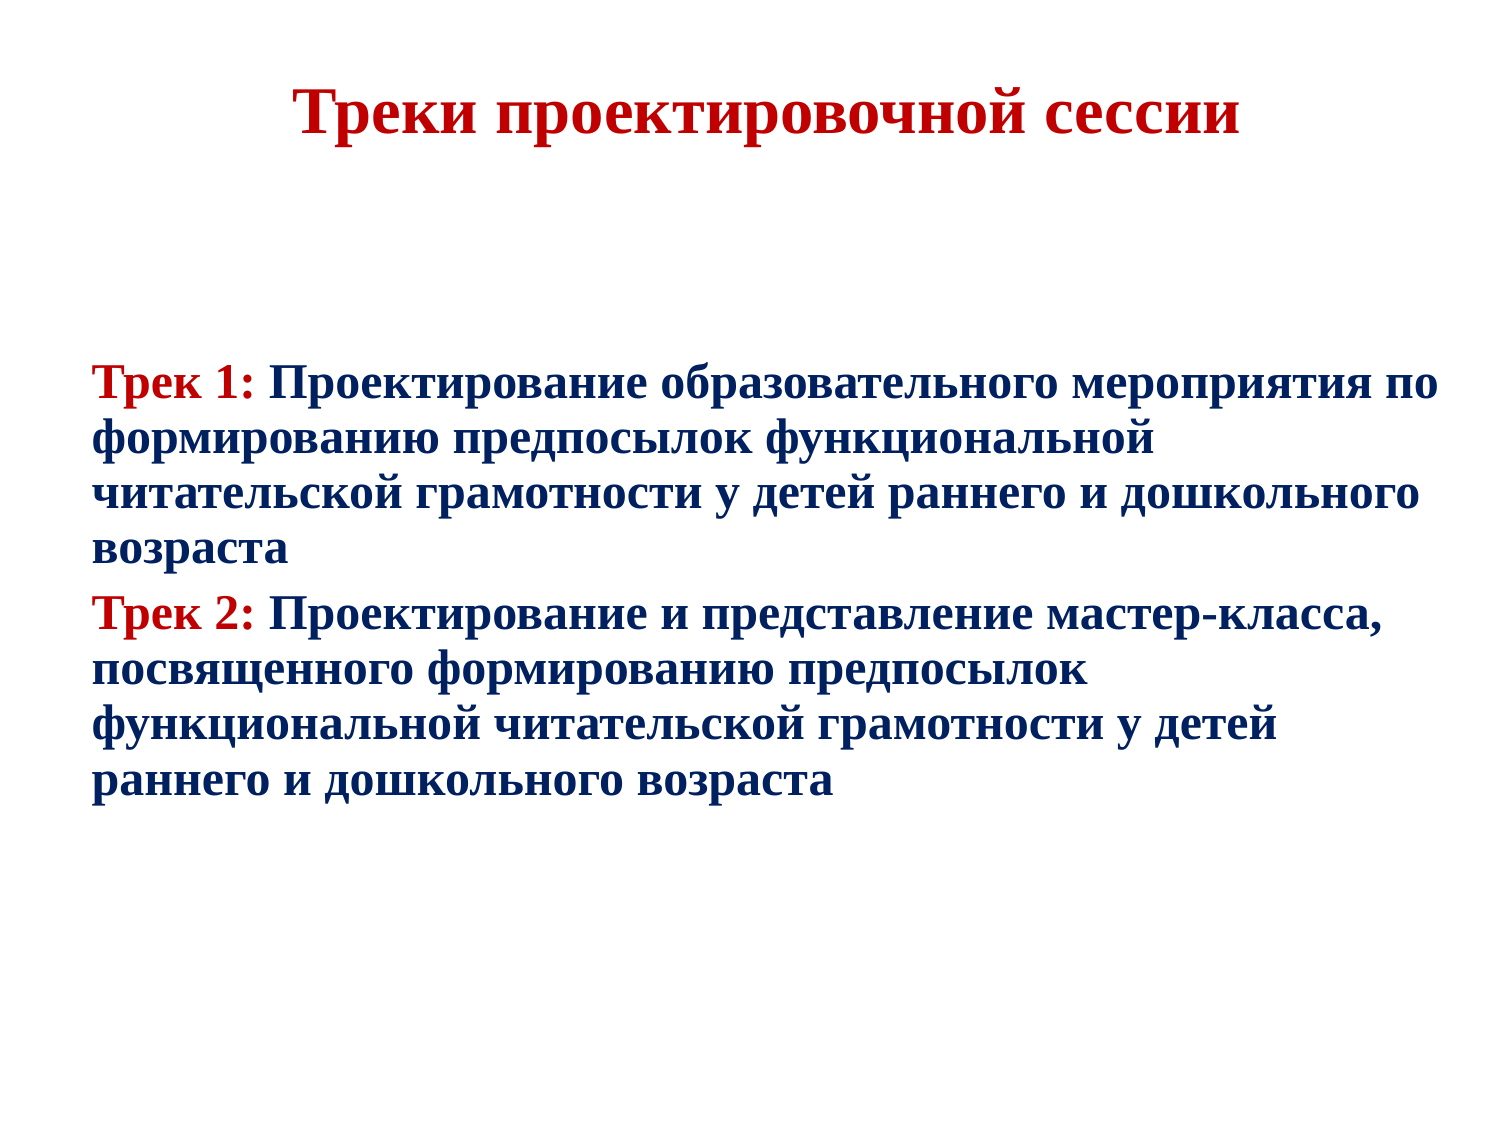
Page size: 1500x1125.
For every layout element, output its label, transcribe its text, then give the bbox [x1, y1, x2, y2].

list Треки проектировочной сессии Трек 1: Проектирование образовательного мероприятия по формированию предпосылок функциональной читательской грамотности у детей раннего и дошкольного возраста Трек 2: Проектирование и представление мастер-класса, посвященного формированию предпосылок функциональной читательской грамотности у детей раннего и дошкольного возраста [76, 66, 1459, 1024]
